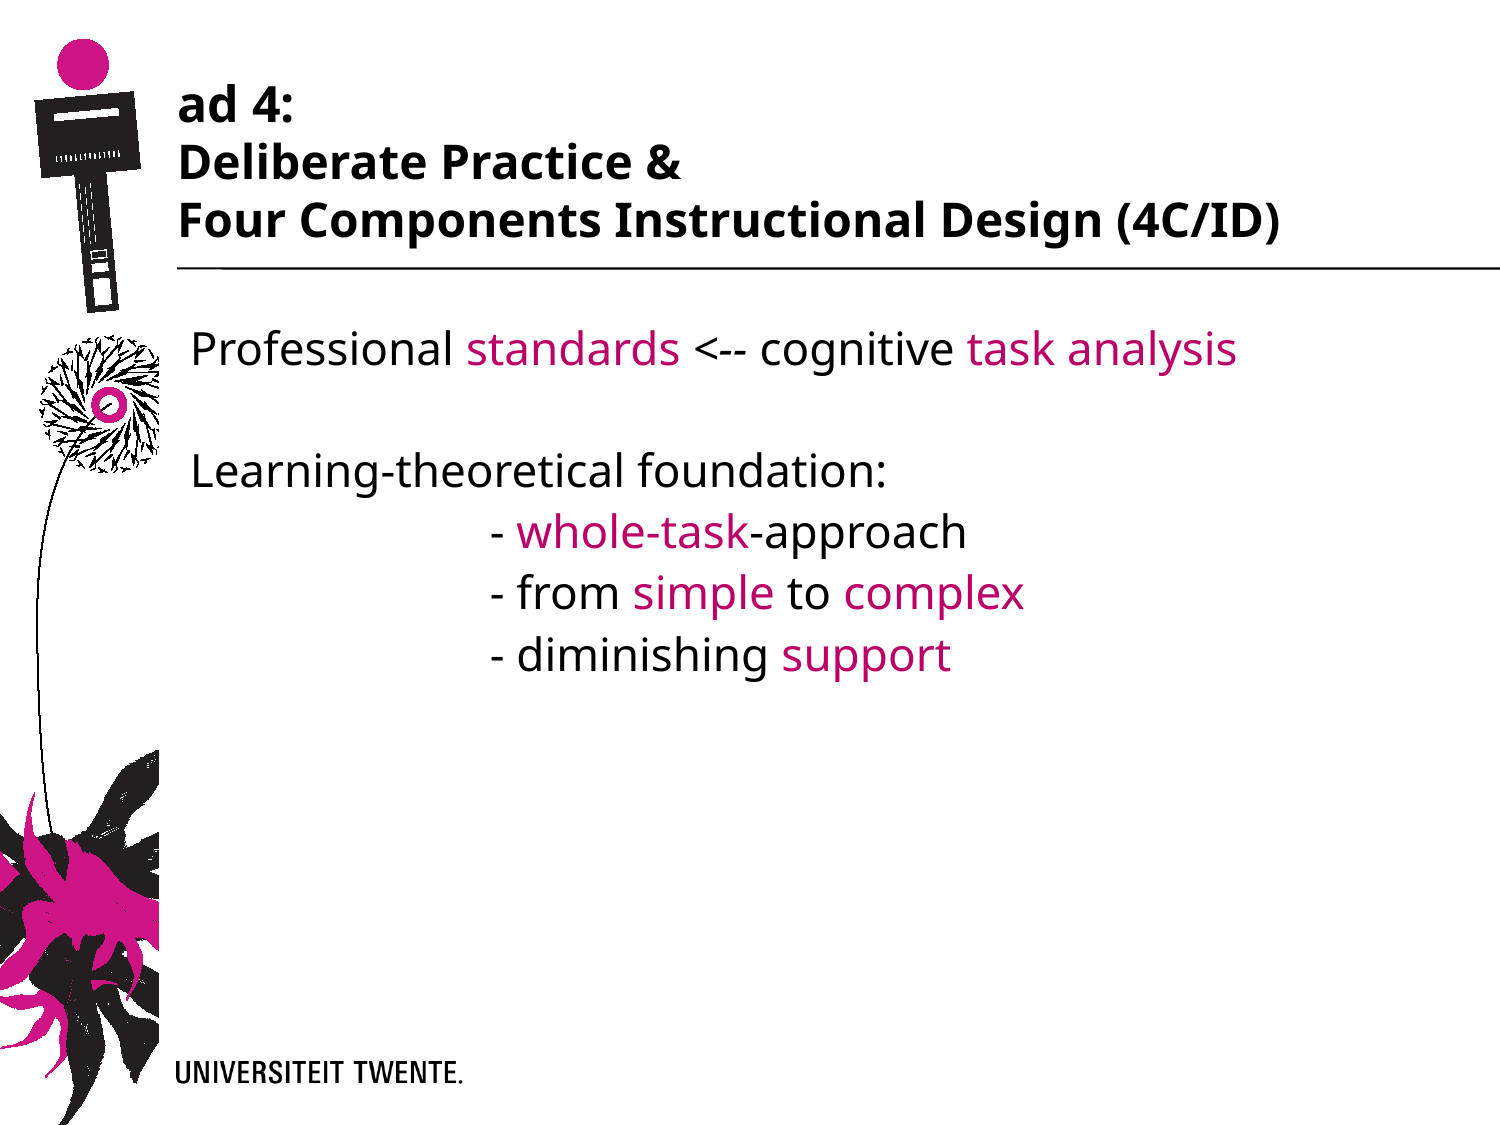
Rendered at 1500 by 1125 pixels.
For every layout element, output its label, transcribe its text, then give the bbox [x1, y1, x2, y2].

picture [0, 0, 482, 1125]
list Professional standards <-- cognitive task analysis Learning-theoretical foundation: - whole-task-approach - from simple to complex - diminishing support [189, 314, 1470, 899]
title ad 4: Deliberate Practice & Four Components Instructional Design (4C/ID) [177, 59, 1483, 248]
